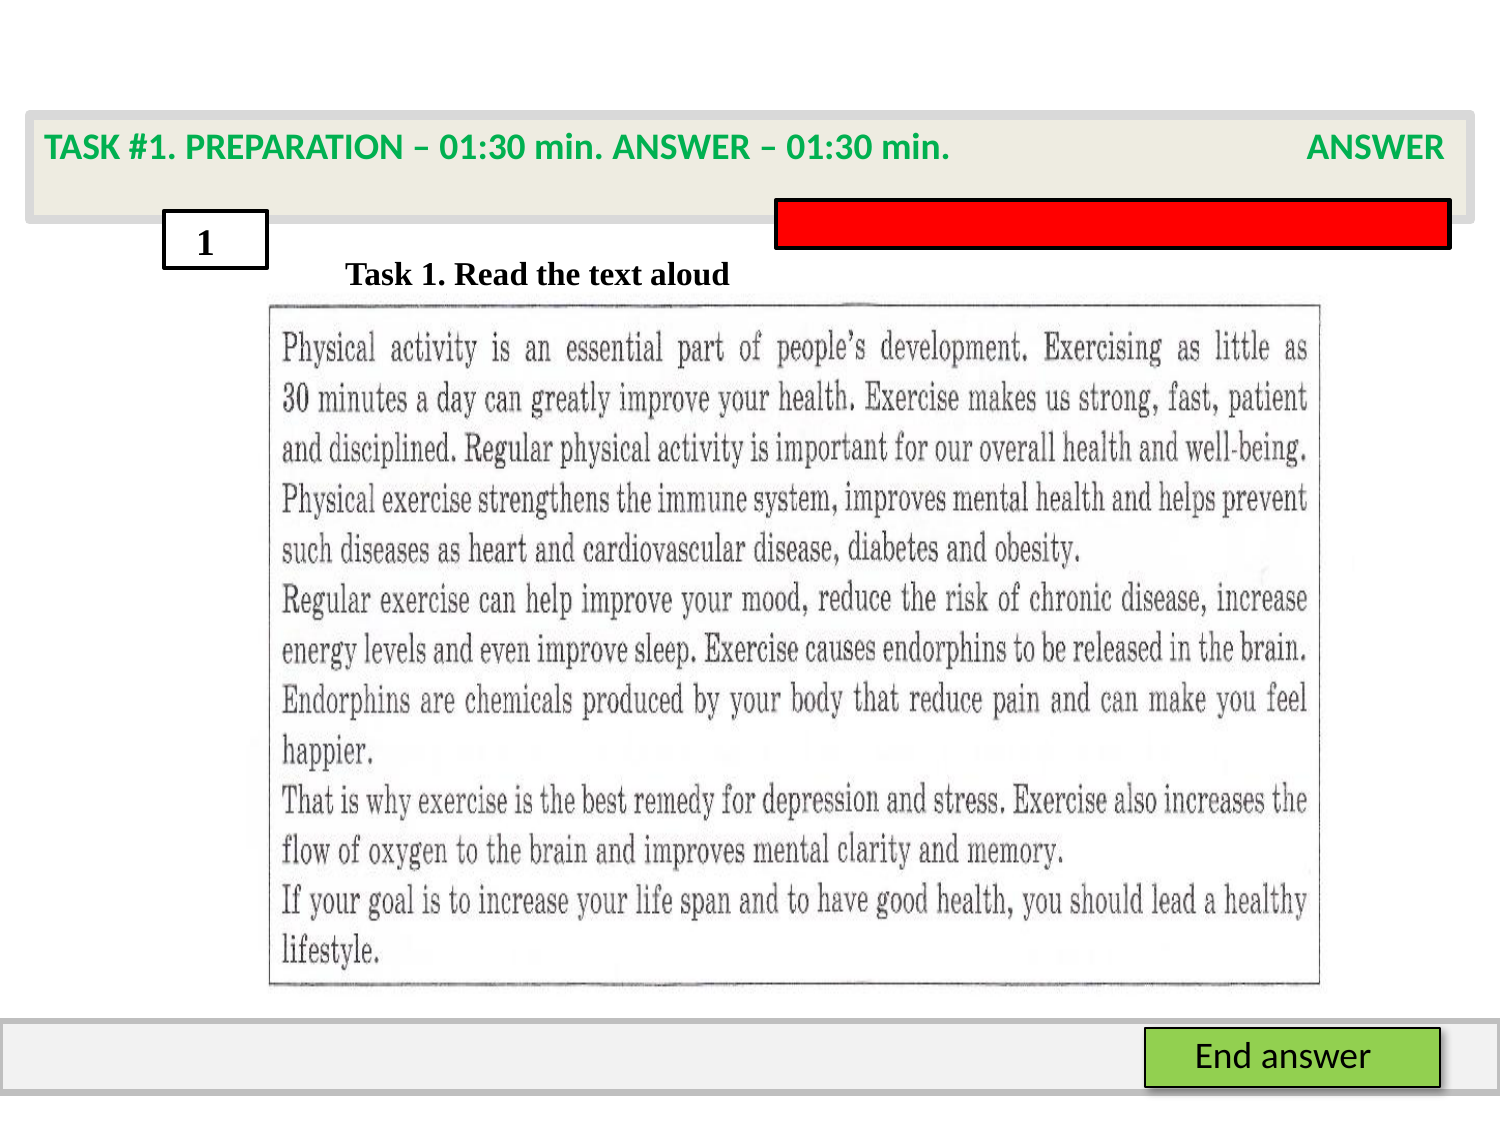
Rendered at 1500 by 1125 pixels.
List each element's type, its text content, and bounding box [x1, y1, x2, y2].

picture [245, 292, 1355, 997]
text_box [0, 1019, 1500, 1095]
text_box Task 1. Read the text aloud [206, 244, 1400, 365]
text_box TASK #1. PREPARATION – 01:30 min. ANSWER – 01:30 min. ANSWER [29, 115, 1471, 220]
text_box [1143, 1026, 1442, 1089]
text_box End answer [1180, 1023, 1449, 1084]
text_box 1 [163, 210, 247, 271]
text_box [162, 209, 269, 270]
text_box [774, 198, 1452, 250]
